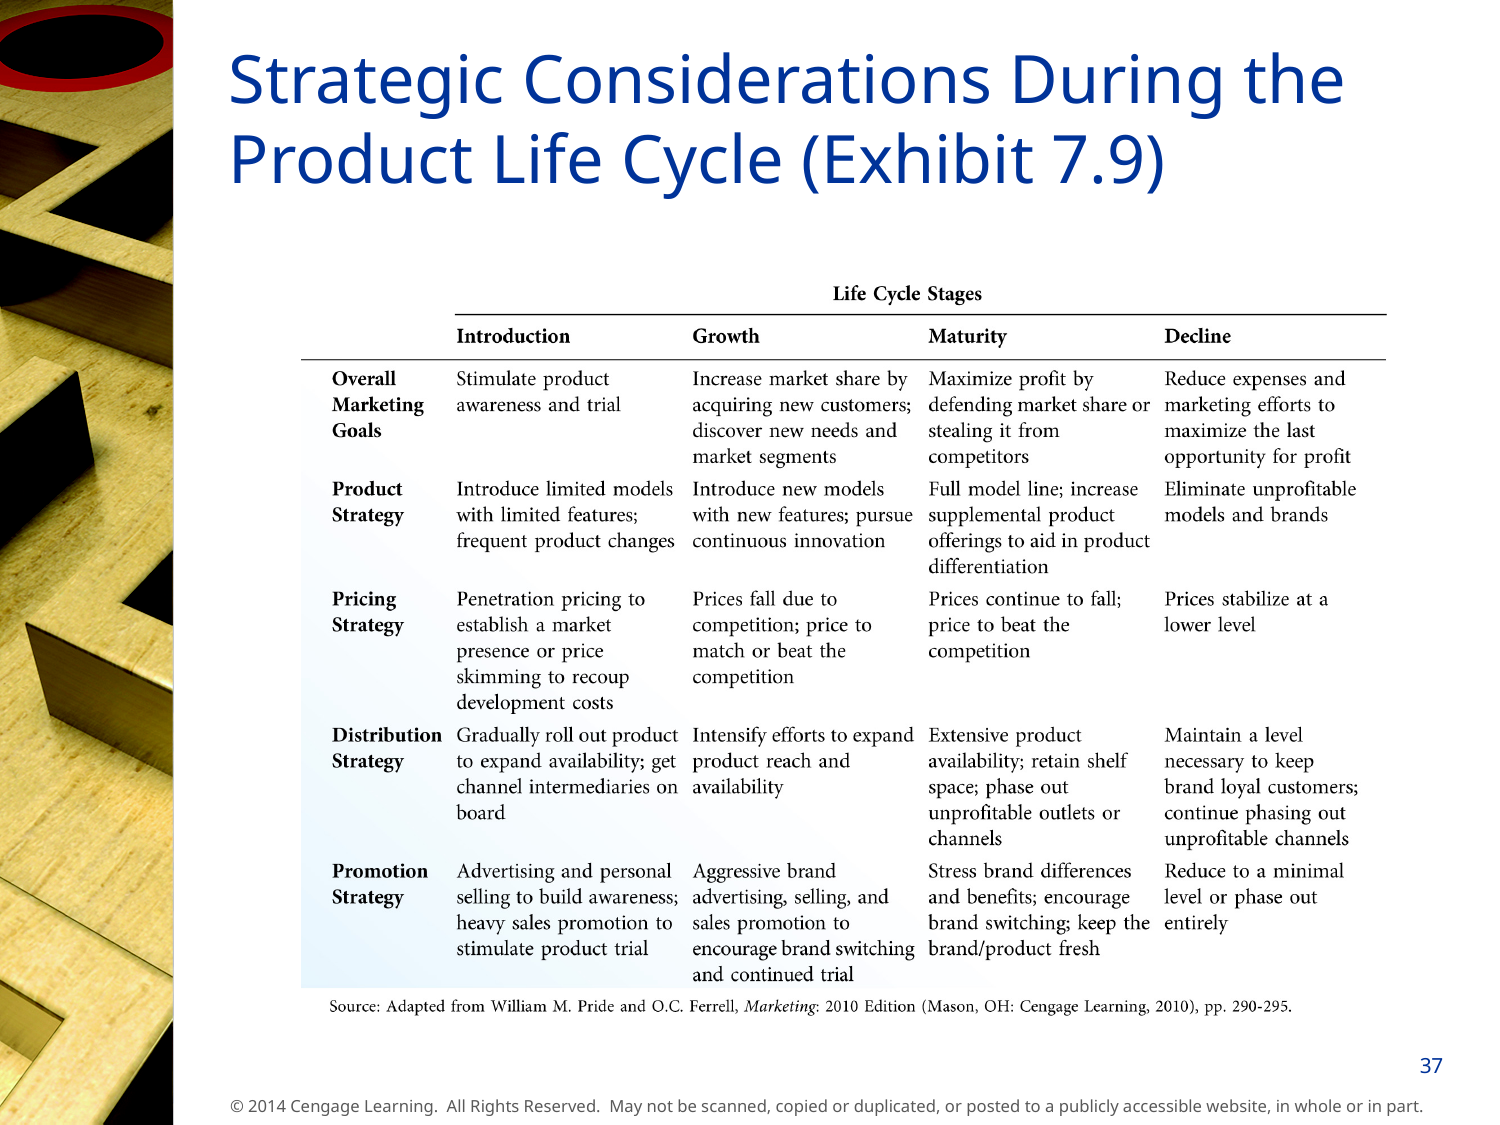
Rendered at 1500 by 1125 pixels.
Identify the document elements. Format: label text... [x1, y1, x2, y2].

title Strategic Considerations During the Product Life Cycle (Exhibit 7.9) [213, 29, 1454, 213]
picture [0, 0, 174, 1125]
picture [300, 284, 1387, 1016]
slide_number 37 [1386, 1037, 1478, 1097]
